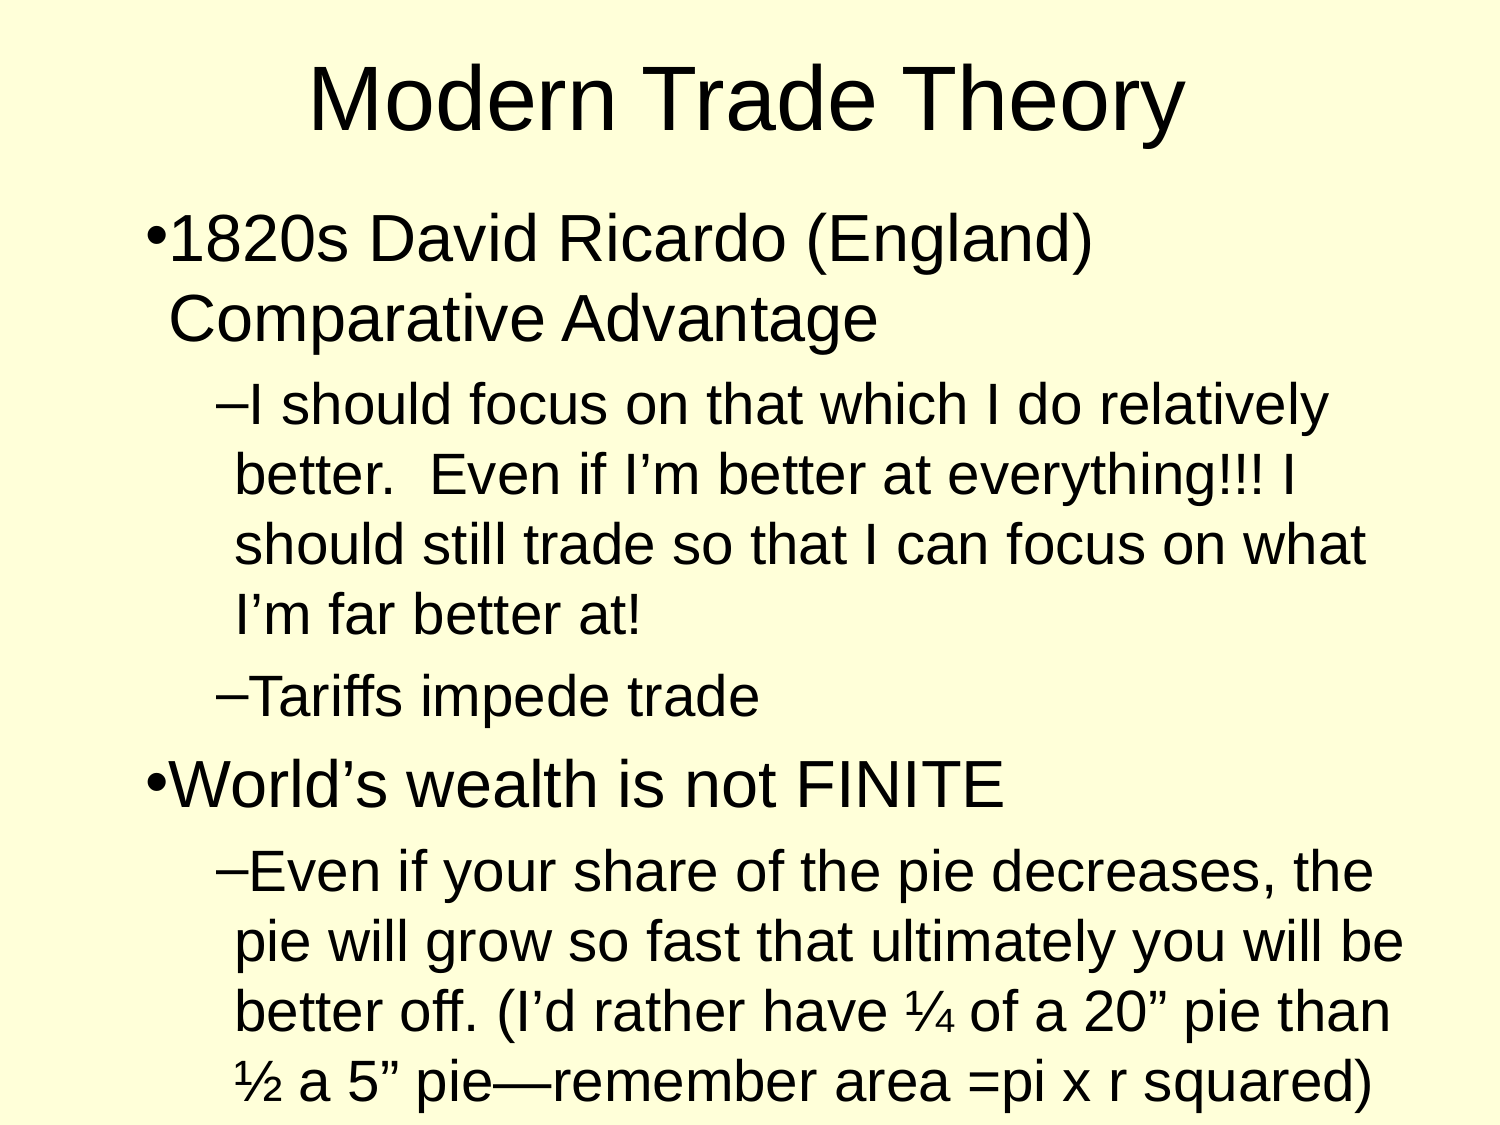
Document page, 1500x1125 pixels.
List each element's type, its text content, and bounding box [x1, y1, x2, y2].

list 1820s David Ricardo (England) Comparative Advantage I should focus on that which I do relatively better. Even if I’m better at everything!!! I should still trade so that I can focus on what I’m far better at! Tariffs impede trade World’s wealth is not FINITE Even if your share of the pie decreases, the pie will grow so fast that ultimately you will be better off. (I’d rather have ¼ of a 20” pie than ½ a 5” pie—remember area =pi x r squared) [97, 179, 1448, 923]
title Modern Trade Theory [72, 0, 1423, 188]
